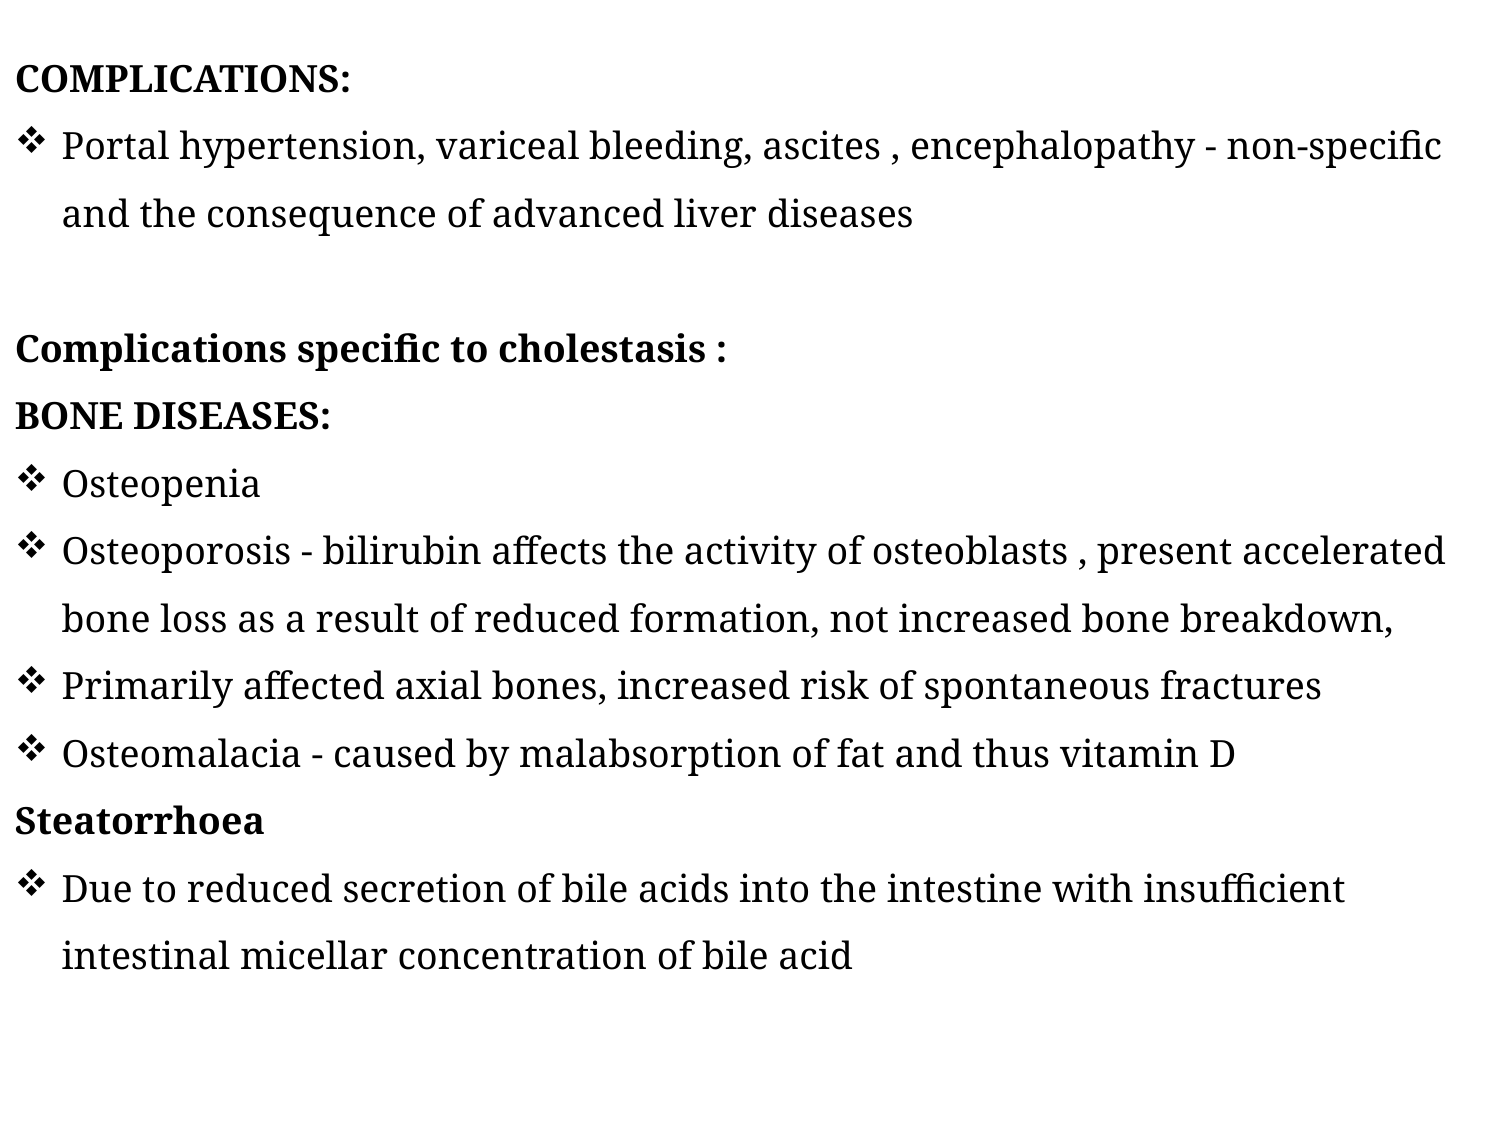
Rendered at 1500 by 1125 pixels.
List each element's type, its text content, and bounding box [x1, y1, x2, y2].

text_box COMPLICATIONS: Portal hypertension, variceal bleeding, ascites , encephalopathy - non-specific and the consequence of advanced liver diseases Complications specific to cholestasis : BONE DISEASES: Osteopenia Osteoporosis - bilirubin affects the activity of osteoblasts , present accelerated bone loss as a result of reduced formation, not increased bone breakdown, Primarily affected axial bones, increased risk of spontaneous fractures Osteomalacia - caused by malabsorption of fat and thus vitamin D Steatorrhoea Due to reduced secretion of bile acids into the intestine with insufficient intestinal micellar concentration of bile acid [0, 24, 1475, 1030]
